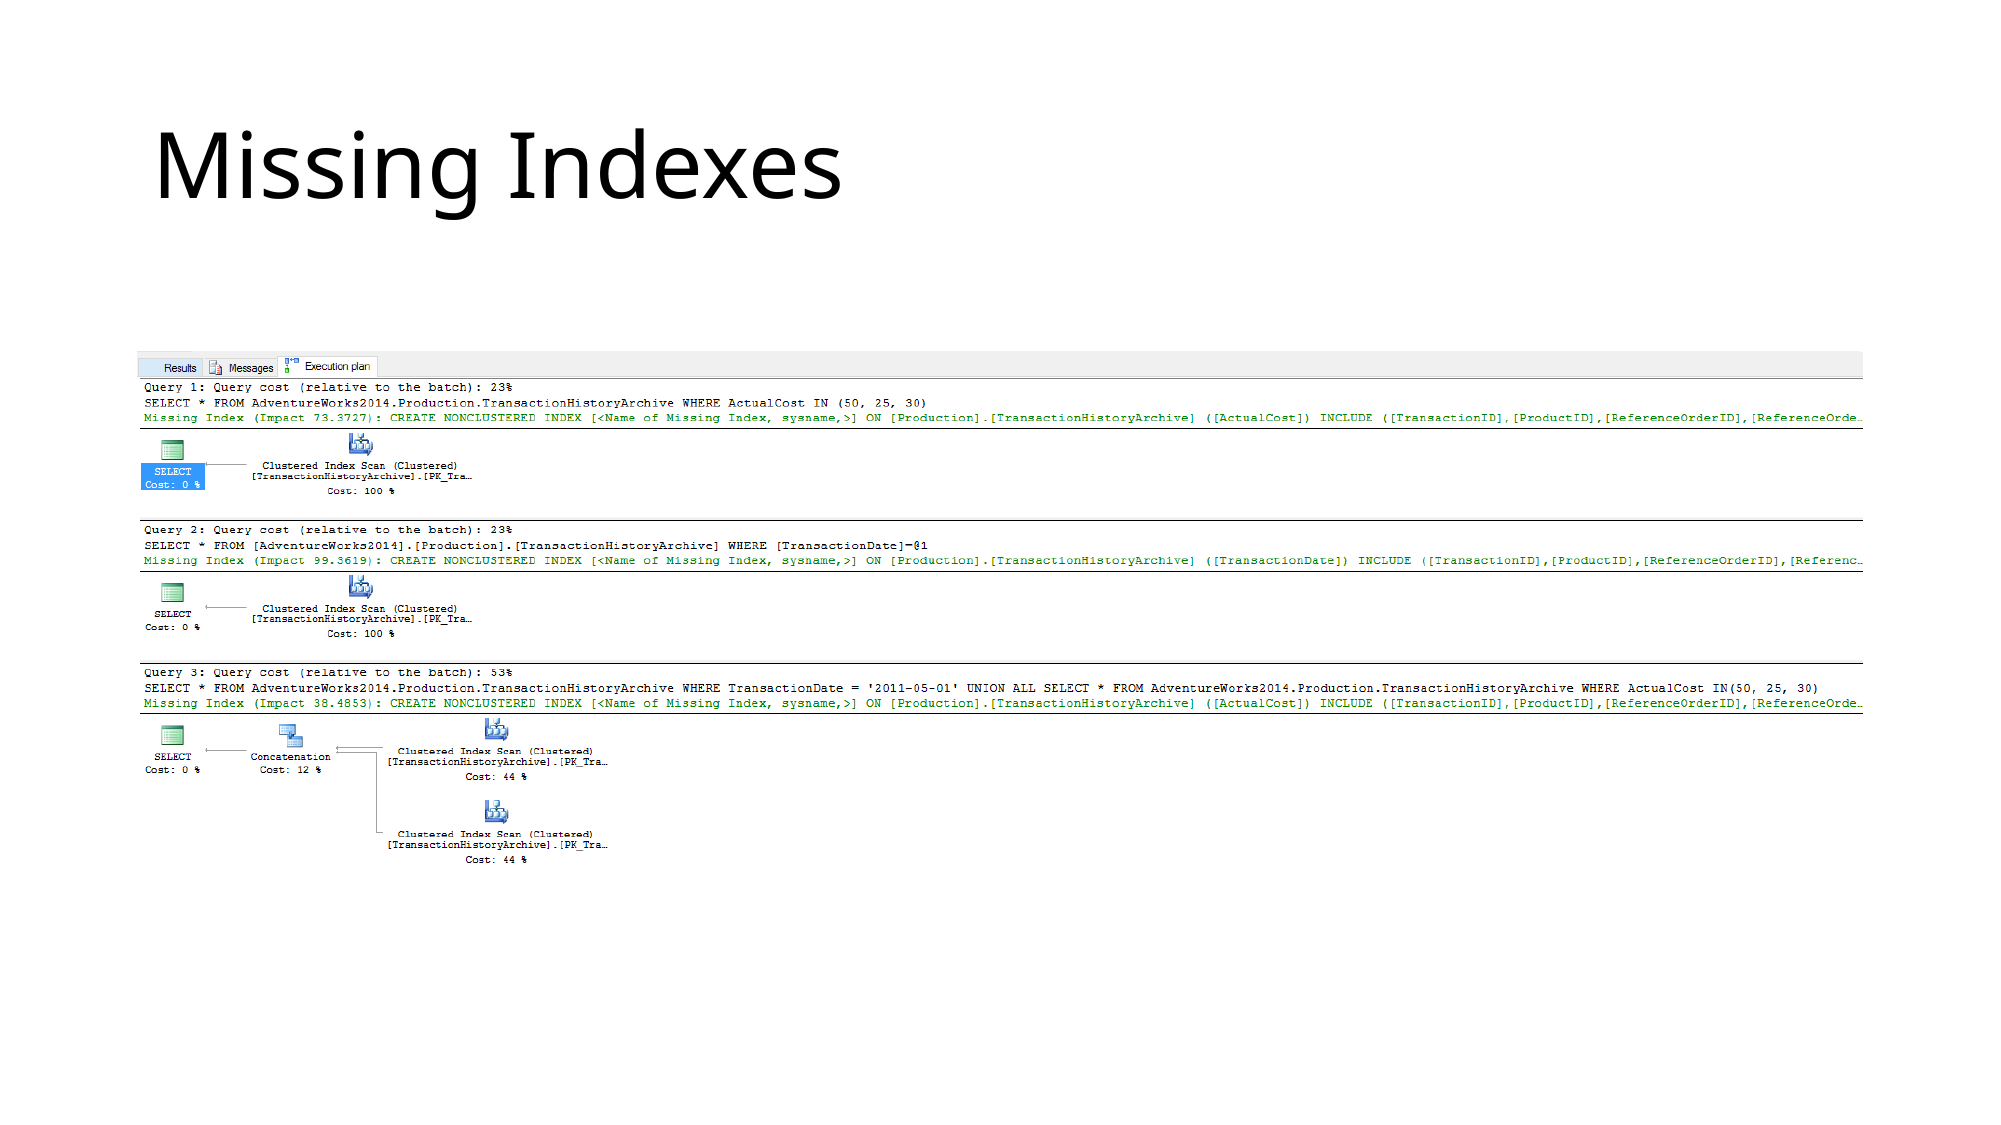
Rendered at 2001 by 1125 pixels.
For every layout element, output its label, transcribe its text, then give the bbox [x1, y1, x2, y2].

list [137, 351, 1863, 961]
title Missing Indexes [137, 59, 1863, 278]
